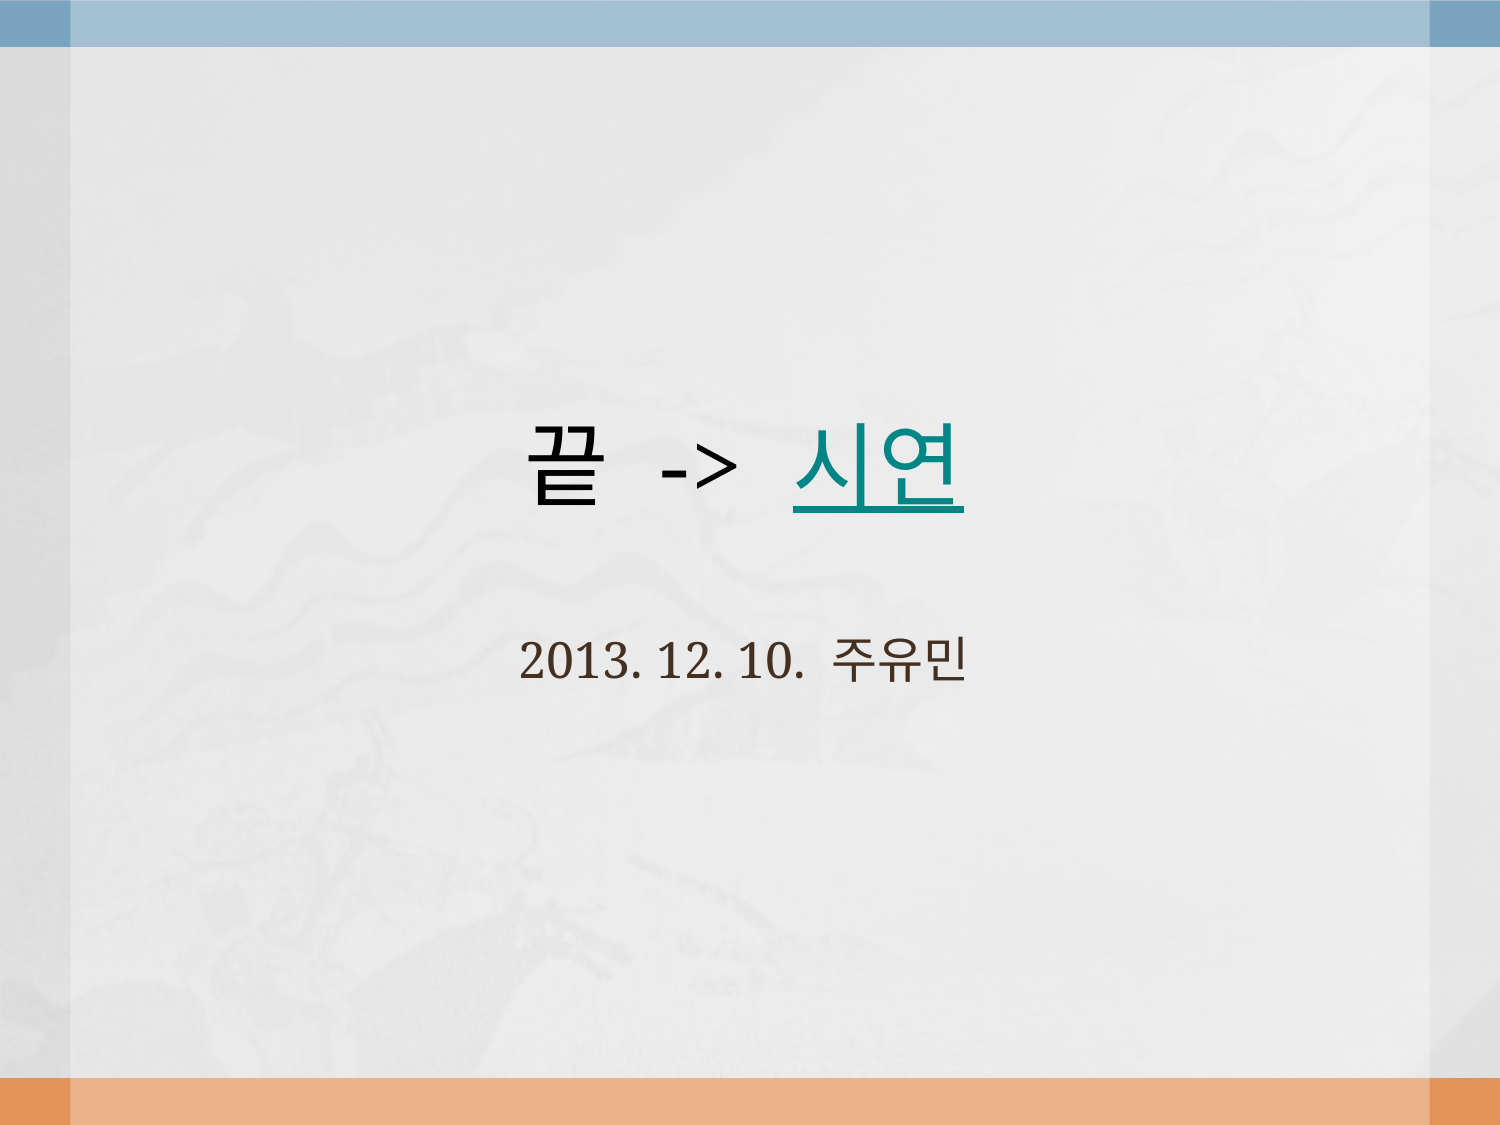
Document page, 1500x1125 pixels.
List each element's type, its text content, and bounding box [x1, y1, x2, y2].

title 끝 -> 시연 [117, 351, 1372, 598]
subtitle 2013. 12. 10. 주유민 [128, 621, 1360, 762]
